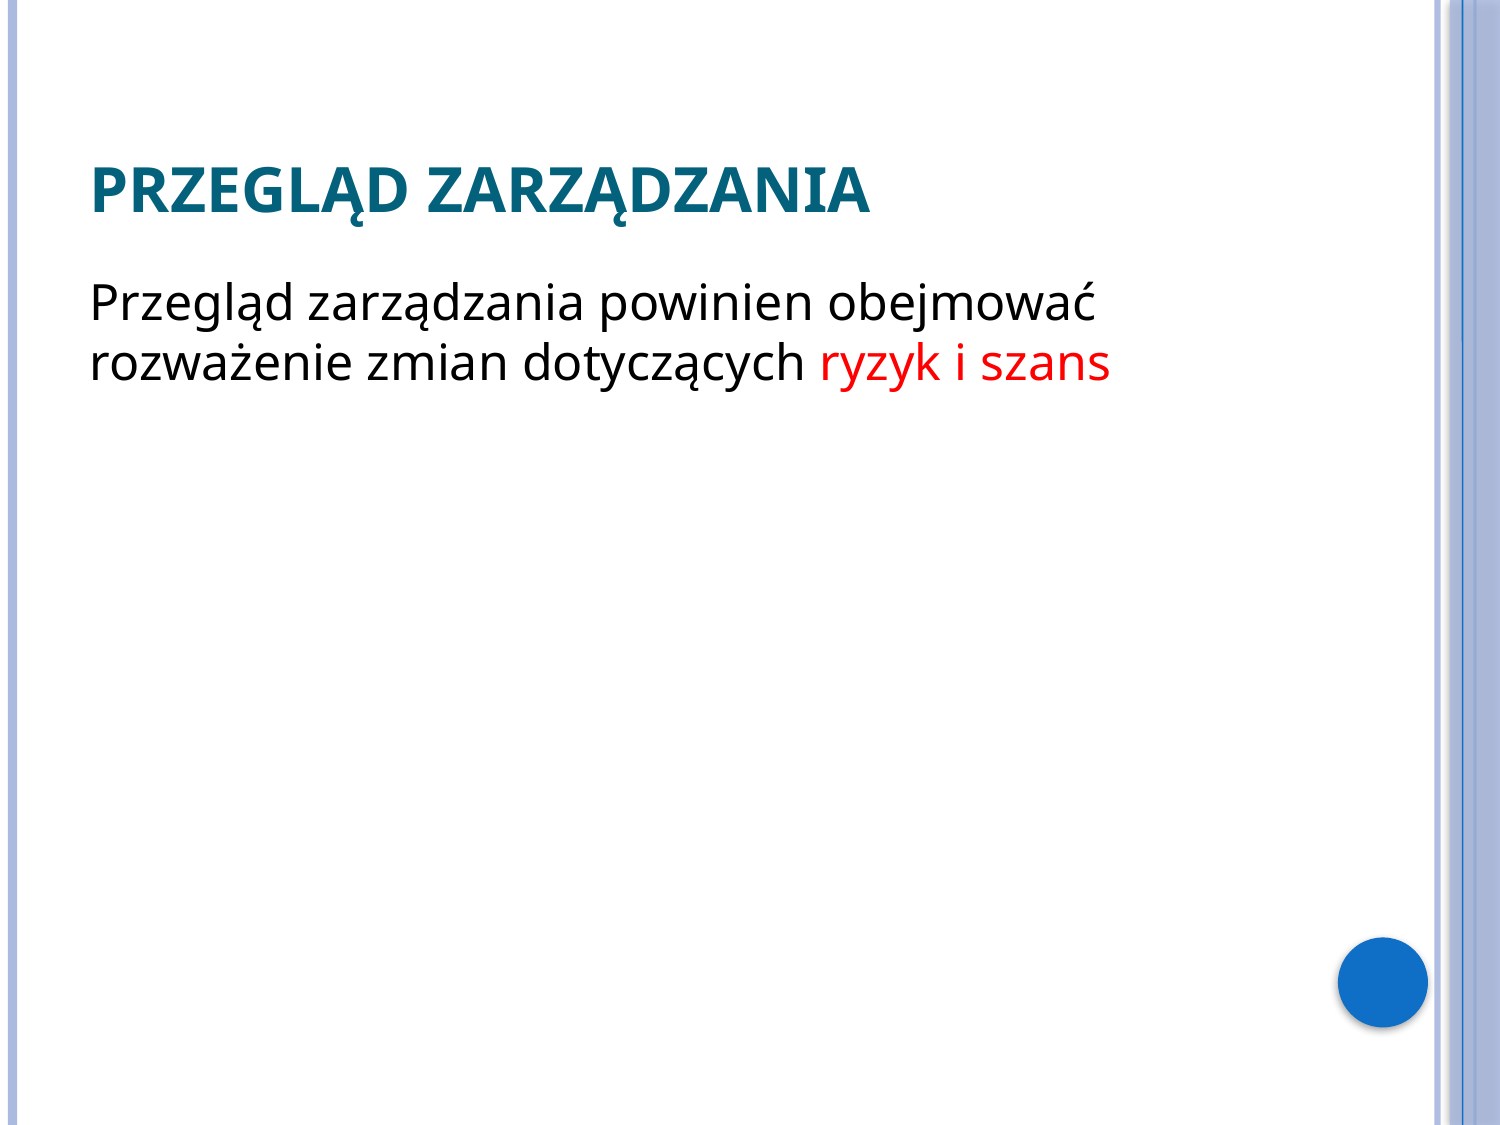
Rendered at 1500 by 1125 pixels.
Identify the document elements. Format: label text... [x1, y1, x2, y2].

title Przegląd zarządzania [75, 45, 1300, 233]
list Przegląd zarządzania powinien obejmować rozważenie zmian dotyczących ryzyk i szans [75, 262, 1300, 1062]
